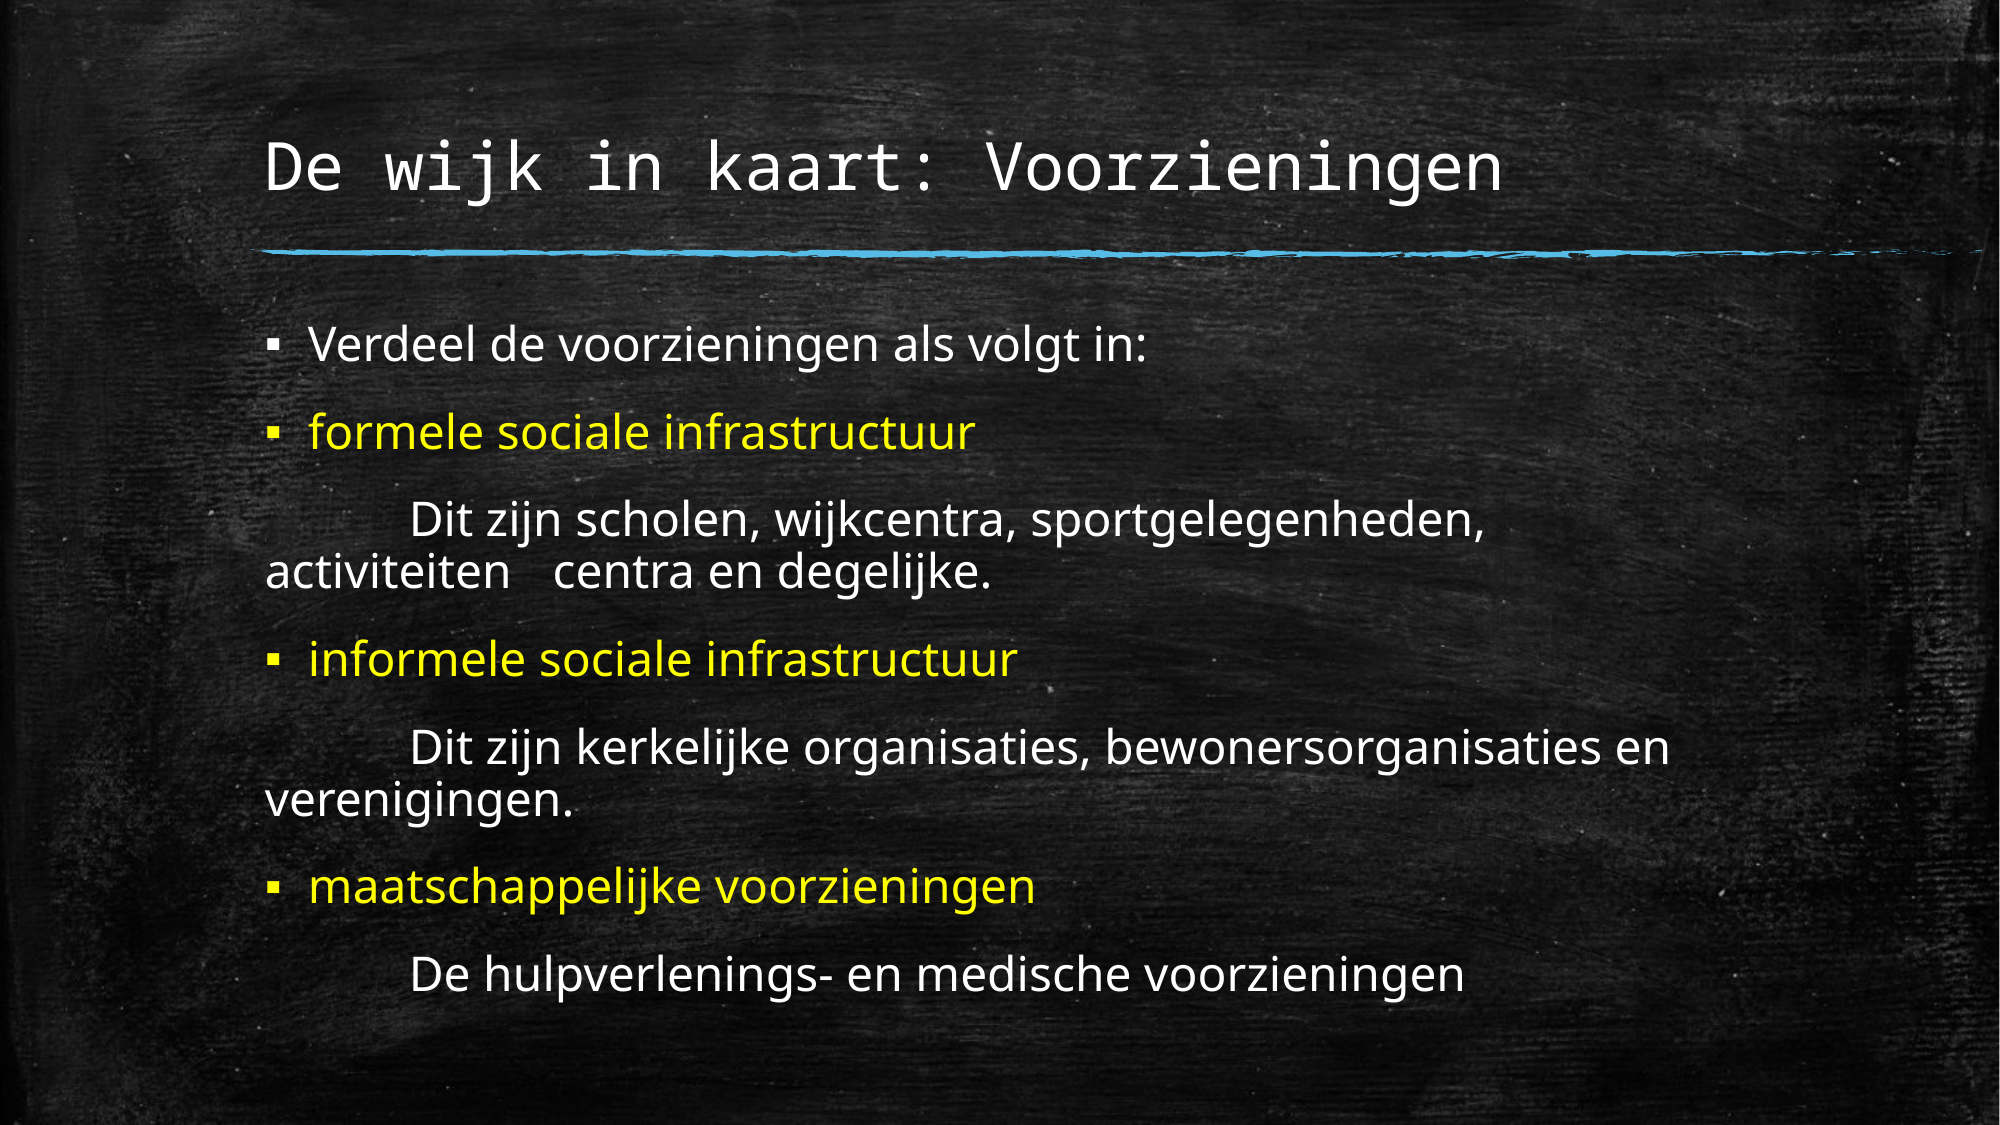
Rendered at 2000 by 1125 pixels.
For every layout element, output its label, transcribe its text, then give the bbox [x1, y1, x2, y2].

title De wijk in kaart: Voorzieningen [249, 45, 1750, 213]
list Verdeel de voorzieningen als volgt in: formele sociale infrastructuur Dit zijn scholen, wijkcentra, sportgelegenheden, activiteiten centra en degelijke. informele sociale infrastructuur Dit zijn kerkelijke organisaties, bewonersorganisaties en verenigingen. maatschappelijke voorzieningen De hulpverlenings- en medische voorzieningen [249, 312, 1750, 1013]
